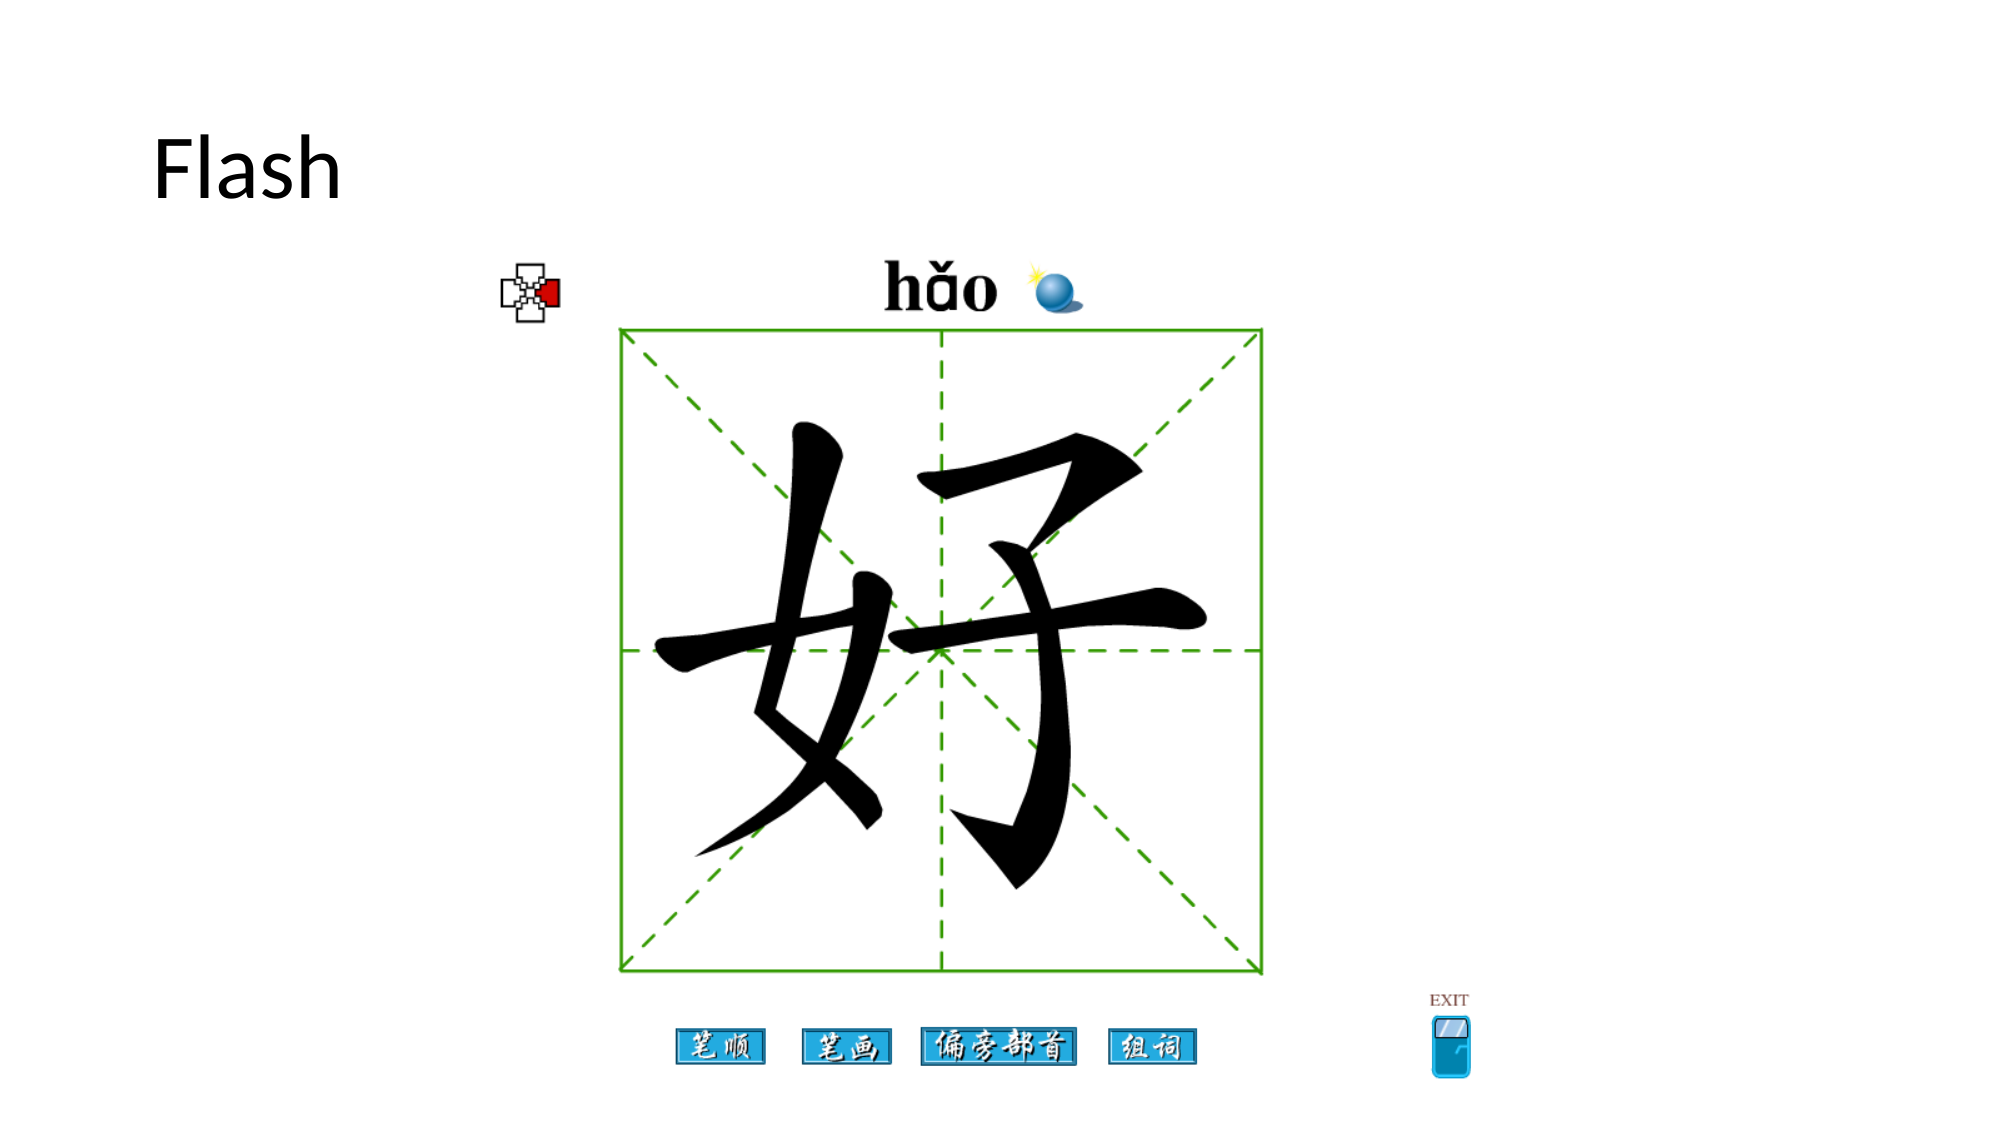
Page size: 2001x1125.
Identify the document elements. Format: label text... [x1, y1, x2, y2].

title Flash [137, 59, 1863, 220]
